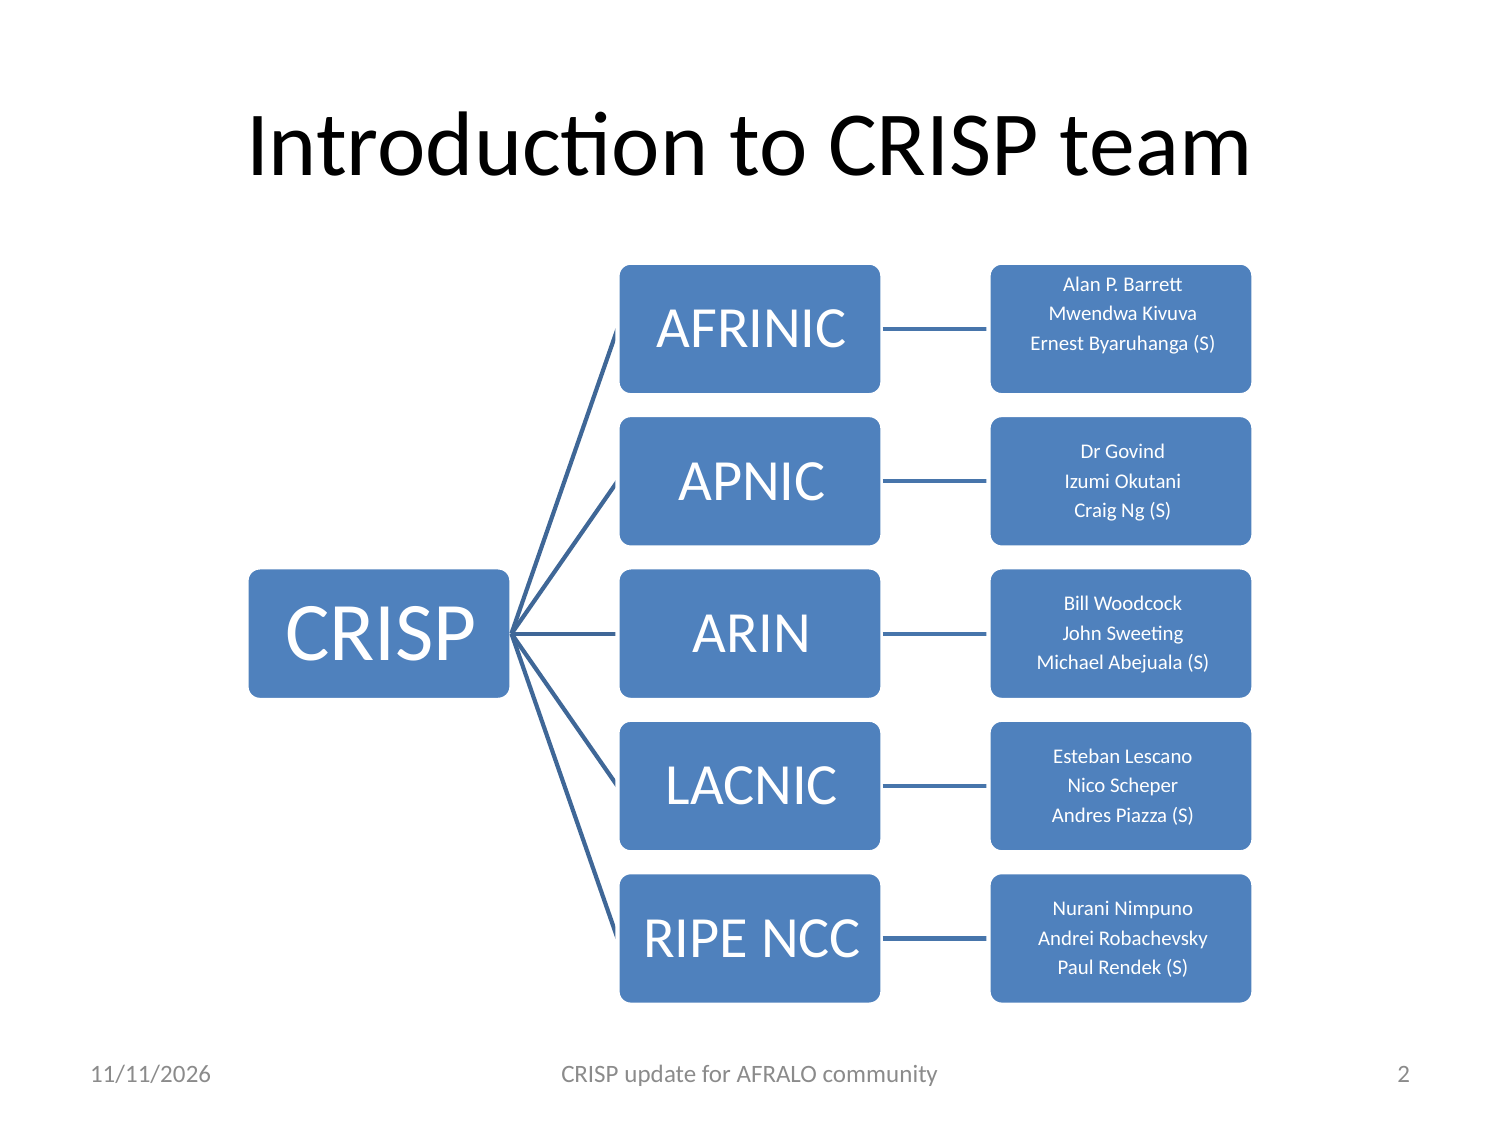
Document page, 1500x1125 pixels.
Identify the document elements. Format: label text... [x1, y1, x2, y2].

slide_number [75, 1042, 425, 1103]
footer CRISP update for AFRALO community [512, 1042, 988, 1103]
slide_number 2 [1074, 1042, 1425, 1103]
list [74, 262, 1426, 1006]
title Introduction to CRISP team [75, 45, 1425, 233]
